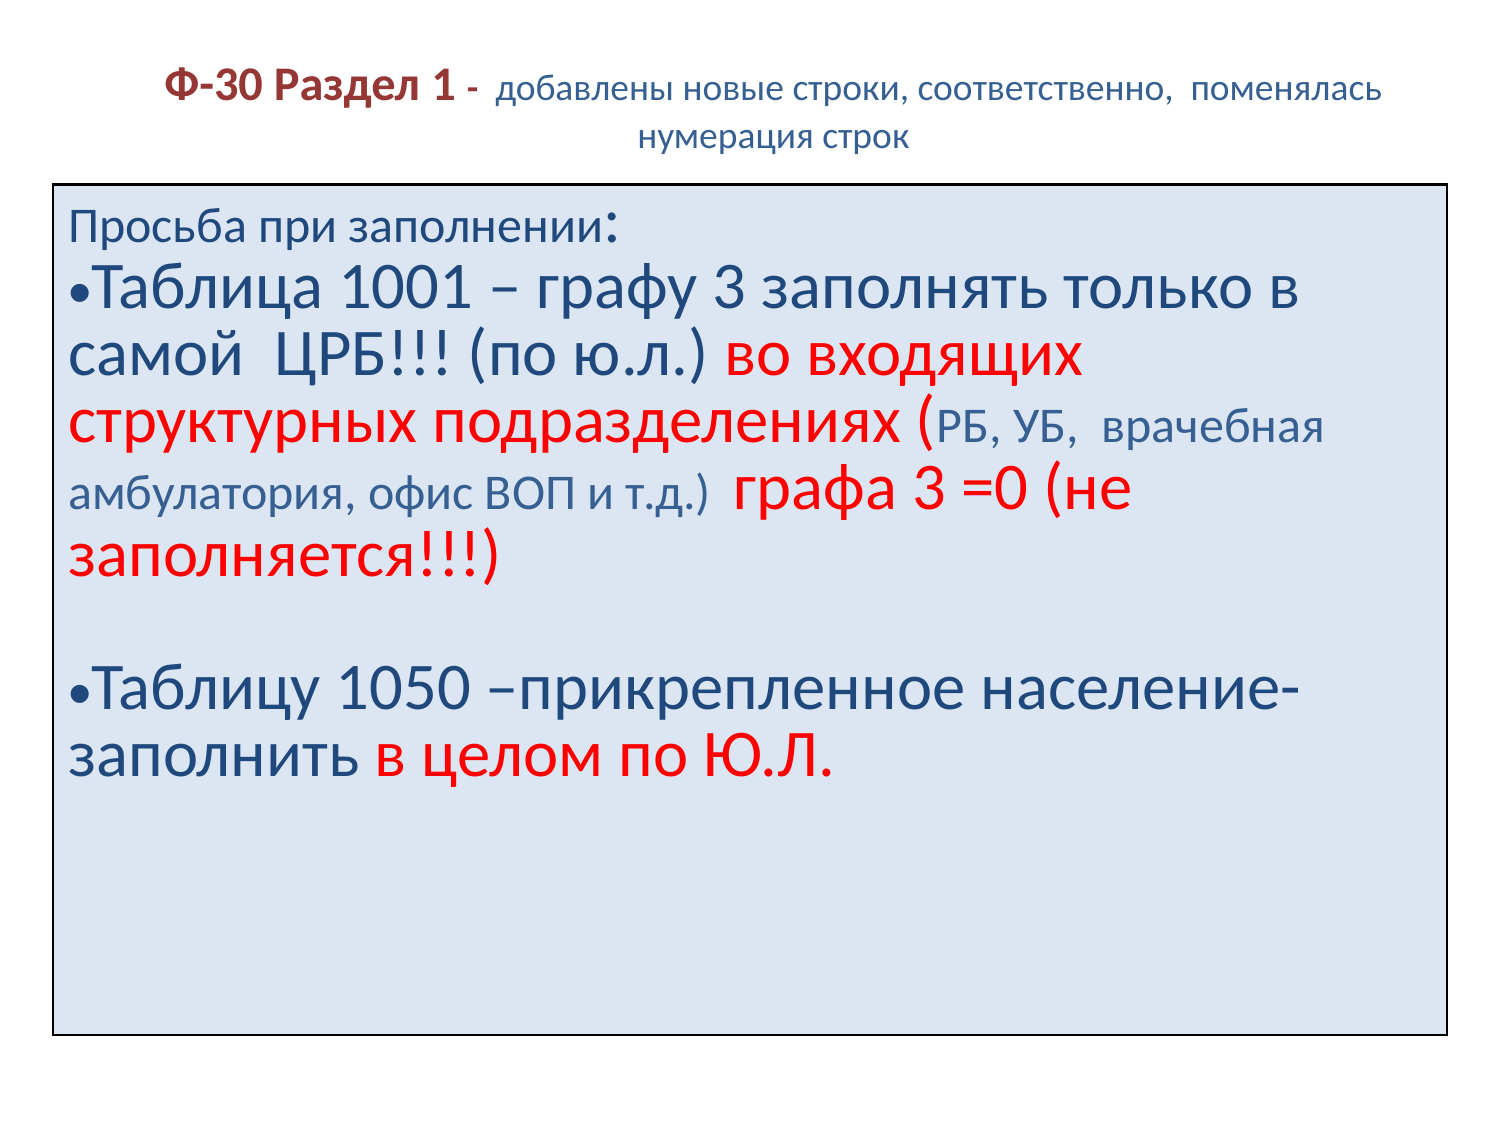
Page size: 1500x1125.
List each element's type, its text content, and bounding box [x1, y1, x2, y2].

title Ф-30 Раздел 1 - добавлены новые строки, соответственно, поменялась нумерация строк [64, 45, 1483, 209]
table_header Просьба при заполнении: Таблица 1001 – графу 3 заполнять только в самой ЦРБ!!! (по ю.л.) во входящих структурных подразделениях (РБ, УБ, врачебная амбулатория, офис ВОП и т.д.) графа 3 =0 (не заполняется!!!) Таблицу 1050 –прикрепленное население- заполнить в целом по Ю.Л. [54, 186, 1446, 1034]
